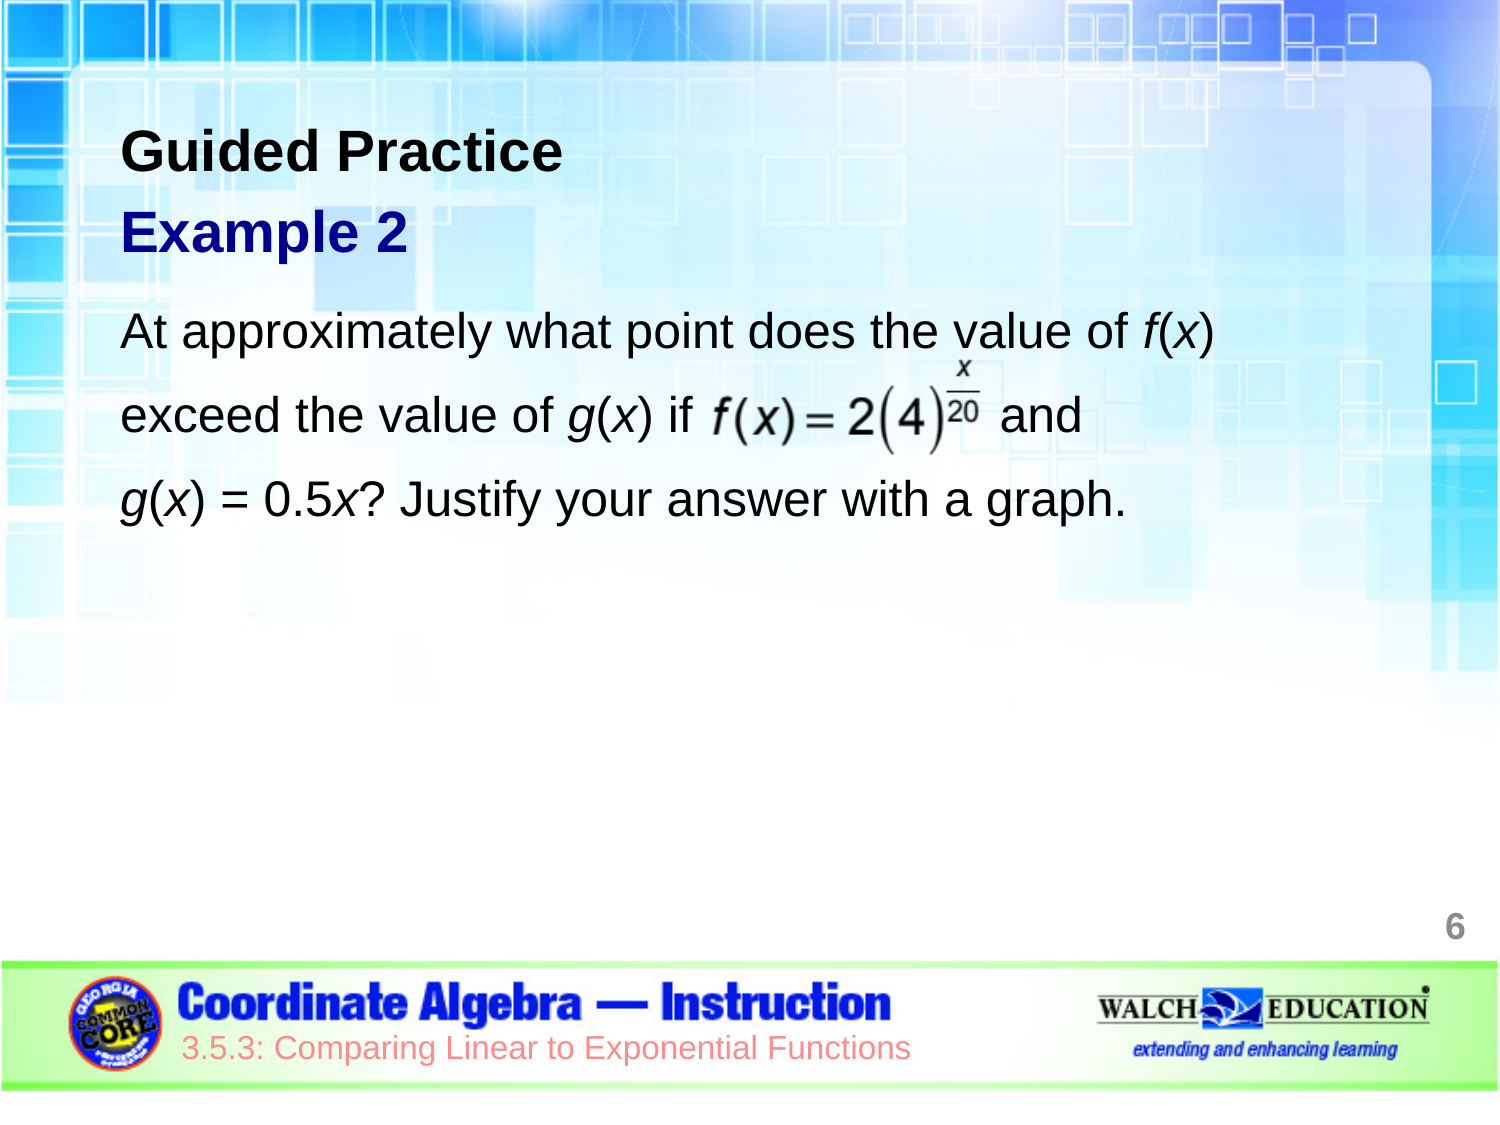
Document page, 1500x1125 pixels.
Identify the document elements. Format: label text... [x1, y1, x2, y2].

slide_number 6 [1361, 901, 1481, 949]
subtitle Guided Practice Example 2 At approximately what point does the value of f(x) exceed the value of g(x) if and g(x) = 0.5x? Justify your answer with a graph. [105, 105, 1385, 925]
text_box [709, 344, 982, 458]
footer 3.5.3: Comparing Linear to Exponential Functions [166, 1024, 1080, 1069]
picture [1, 0, 1500, 1091]
